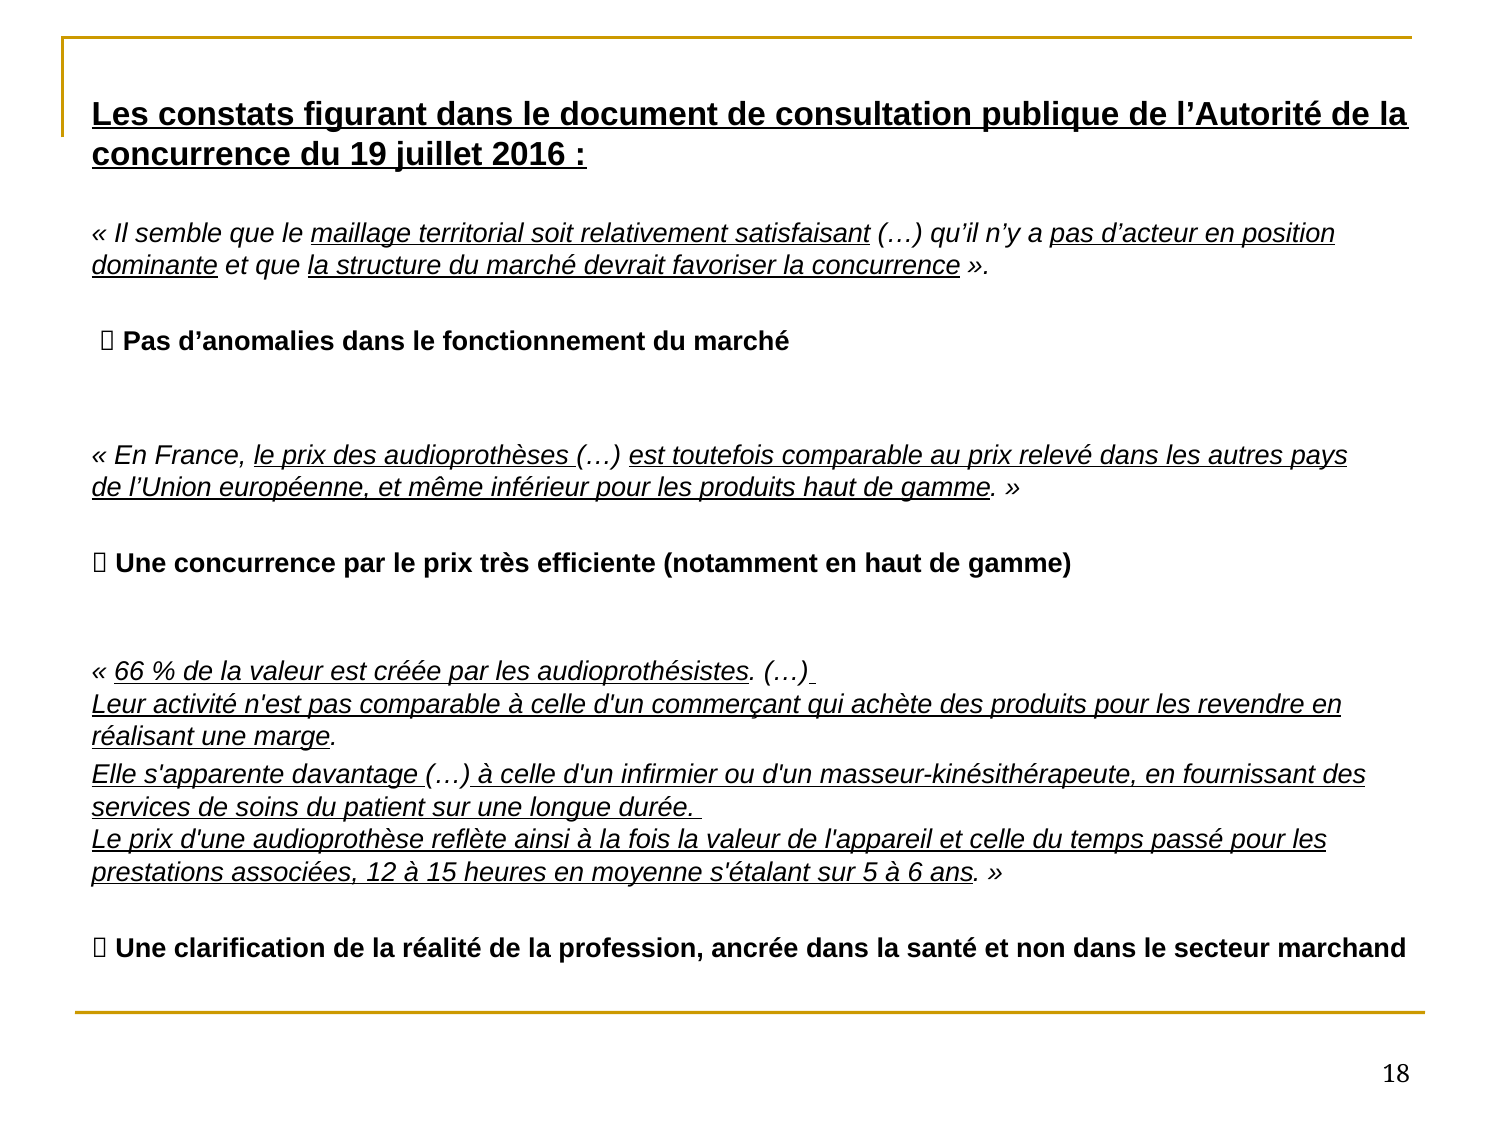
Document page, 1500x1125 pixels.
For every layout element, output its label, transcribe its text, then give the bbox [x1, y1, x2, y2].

list Les constats figurant dans le document de consultation publique de l’Autorité de la concurrence du 19 juillet 2016 : « Il semble que le maillage territorial soit relativement satisfaisant (…) qu’il n’y a pas d’acteur en position dominante et que la structure du marché devrait favoriser la concurrence ».  Pas d’anomalies dans le fonctionnement du marché « En France, le prix des audioprothèses (…) est toutefois comparable au prix relevé dans les autres pays de l’Union européenne, et même inférieur pour les produits haut de gamme. »  Une concurrence par le prix très efficiente (notamment en haut de gamme) « 66 % de la valeur est créée par les audioprothésistes. (…) Leur activité n'est pas comparable à celle d'un commerçant qui achète des produits pour les revendre en réalisant une marge. Elle s'apparente davantage (…) à celle d'un infirmier ou d'un masseur-kinésithérapeute, en fournissant des services de soins du patient sur une longue durée. Le prix d'une audioprothèse reflète ainsi à la fois la valeur de l'appareil et celle du temps passé pour les prestations associées, 12 à 15 heures en moyenne s'étalant sur 5 à 6 ans. »  Une clarification de la réalité de la profession, ancrée dans la santé et non dans le secteur marchand [76, 42, 1459, 1000]
text_box 18 [1074, 1024, 1425, 1100]
